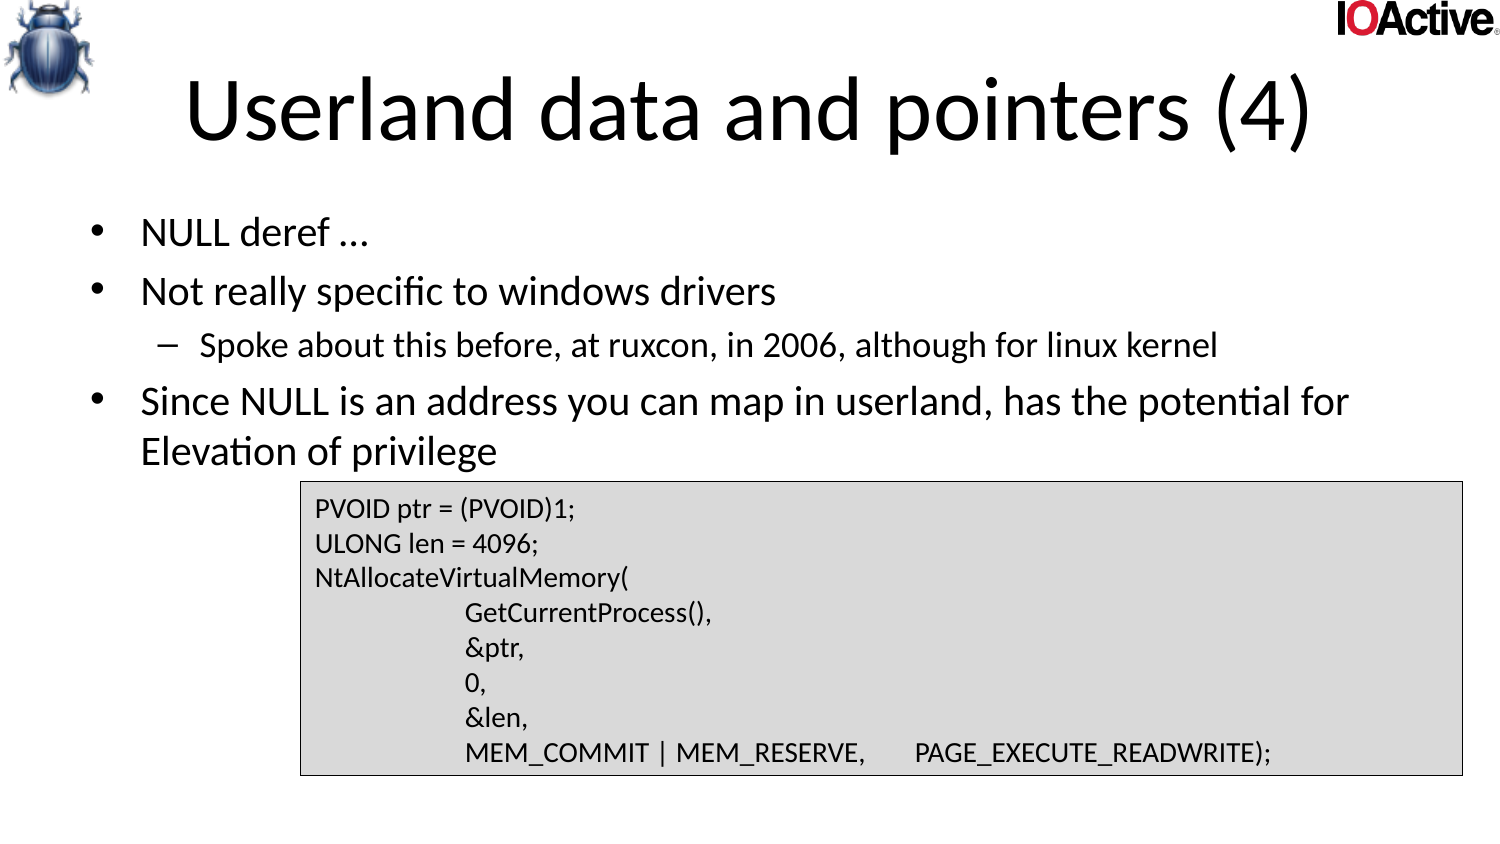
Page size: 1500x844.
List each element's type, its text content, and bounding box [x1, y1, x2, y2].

text_box PVOID ptr = (PVOID)1; ULONG len = 4096; NtAllocateVirtualMemory( GetCurrentProcess(), &ptr, 0, &len, MEM_COMMIT | MEM_RESERVE, PAGE_EXECUTE_READWRITE); [300, 481, 1463, 776]
picture [1337, 0, 1500, 36]
list NULL deref … Not really specific to windows drivers Spoke about this before, at ruxcon, in 2006, although for linux kernel Since NULL is an address you can map in userland, has the potential for Elevation of privilege [75, 196, 1425, 485]
title Userland data and pointers (4) [75, 33, 1425, 175]
picture [0, 0, 101, 101]
